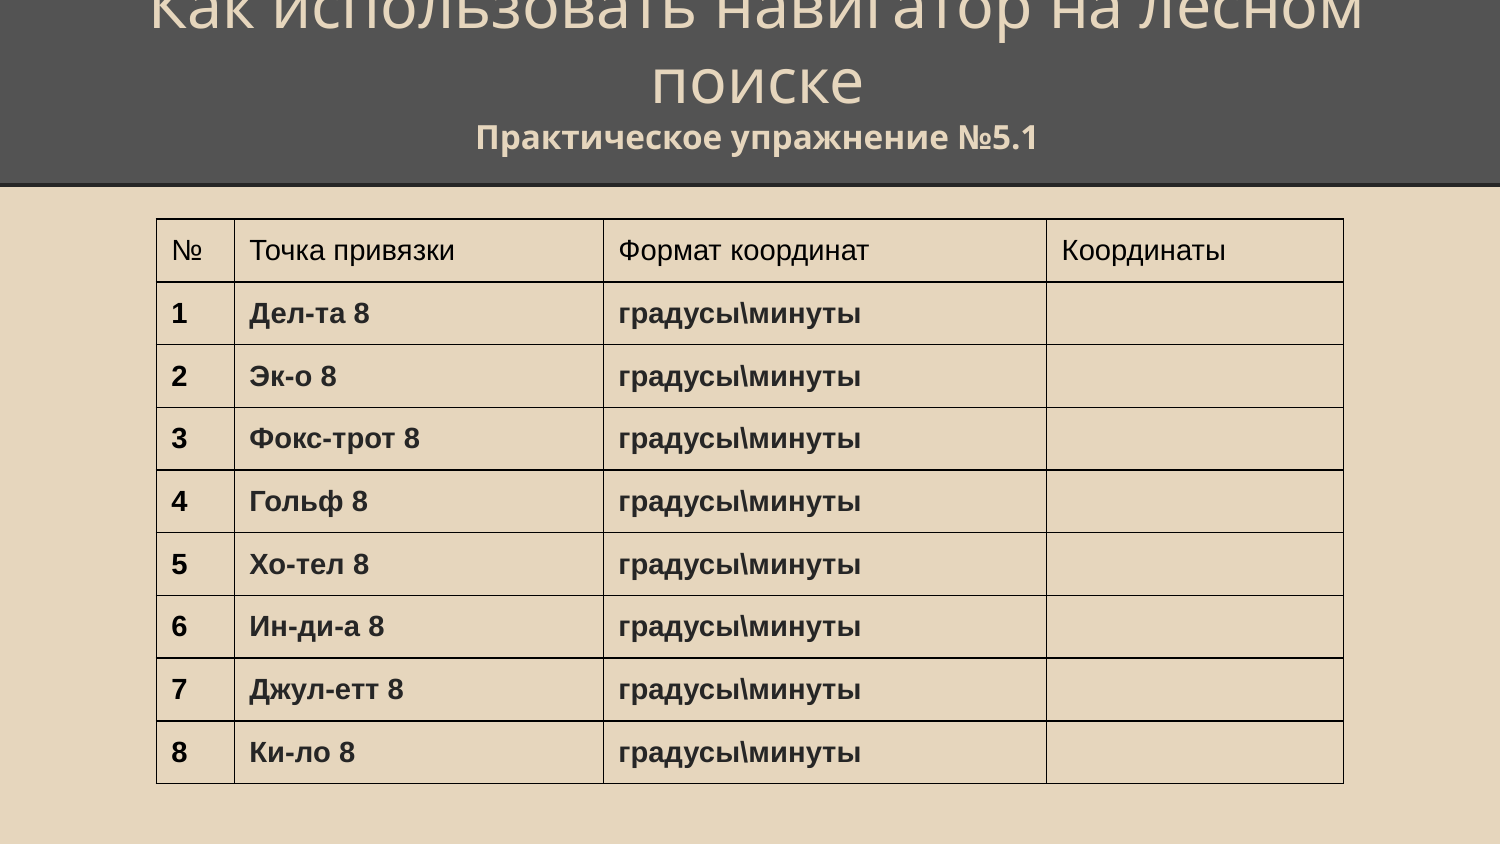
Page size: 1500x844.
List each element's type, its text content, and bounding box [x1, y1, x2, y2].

table_cell 6 [157, 596, 234, 657]
table_cell Дел-та 8 [235, 283, 603, 344]
table_cell 8 [157, 722, 234, 783]
table_cell [1047, 345, 1343, 407]
table_header Координаты [1047, 220, 1343, 281]
table_cell [1047, 722, 1343, 783]
table_cell [1047, 659, 1343, 720]
table_cell [1047, 533, 1343, 595]
table_cell градусы\минуты [604, 283, 1046, 344]
table_cell Джул-етт 8 [235, 659, 603, 720]
title Как использовать навигатор на лесном поиске Практическое упражнение №5.1 [24, 10, 1492, 172]
table_header Формат координат [604, 220, 1046, 281]
table_cell градусы\минуты [604, 408, 1046, 469]
table_cell 5 [157, 533, 234, 595]
table_cell градусы\минуты [604, 533, 1046, 595]
table_cell [1047, 471, 1343, 532]
table_cell Ин-ди-а 8 [235, 596, 603, 657]
table_cell градусы\минуты [604, 659, 1046, 720]
table_cell [1047, 408, 1343, 469]
table_cell [1047, 283, 1343, 344]
table_cell [1047, 596, 1343, 657]
table_cell 7 [157, 659, 234, 720]
table_cell Хо-тел 8 [235, 533, 603, 595]
table_header Точка привязки [235, 220, 603, 281]
table_cell 2 [157, 345, 234, 407]
table_cell градусы\минуты [604, 345, 1046, 407]
table_cell Ки-ло 8 [235, 722, 603, 783]
table_cell градусы\минуты [604, 596, 1046, 657]
table_cell Фокс-трот 8 [235, 408, 603, 469]
table_cell 3 [157, 408, 234, 469]
table_cell Гольф 8 [235, 471, 603, 532]
table_cell 1 [157, 283, 234, 344]
table_cell 4 [157, 471, 234, 532]
table_cell Эк-о 8 [235, 345, 603, 407]
table_cell градусы\минуты [604, 471, 1046, 532]
table_header № [157, 220, 234, 281]
table_cell градусы\минуты [604, 722, 1046, 783]
